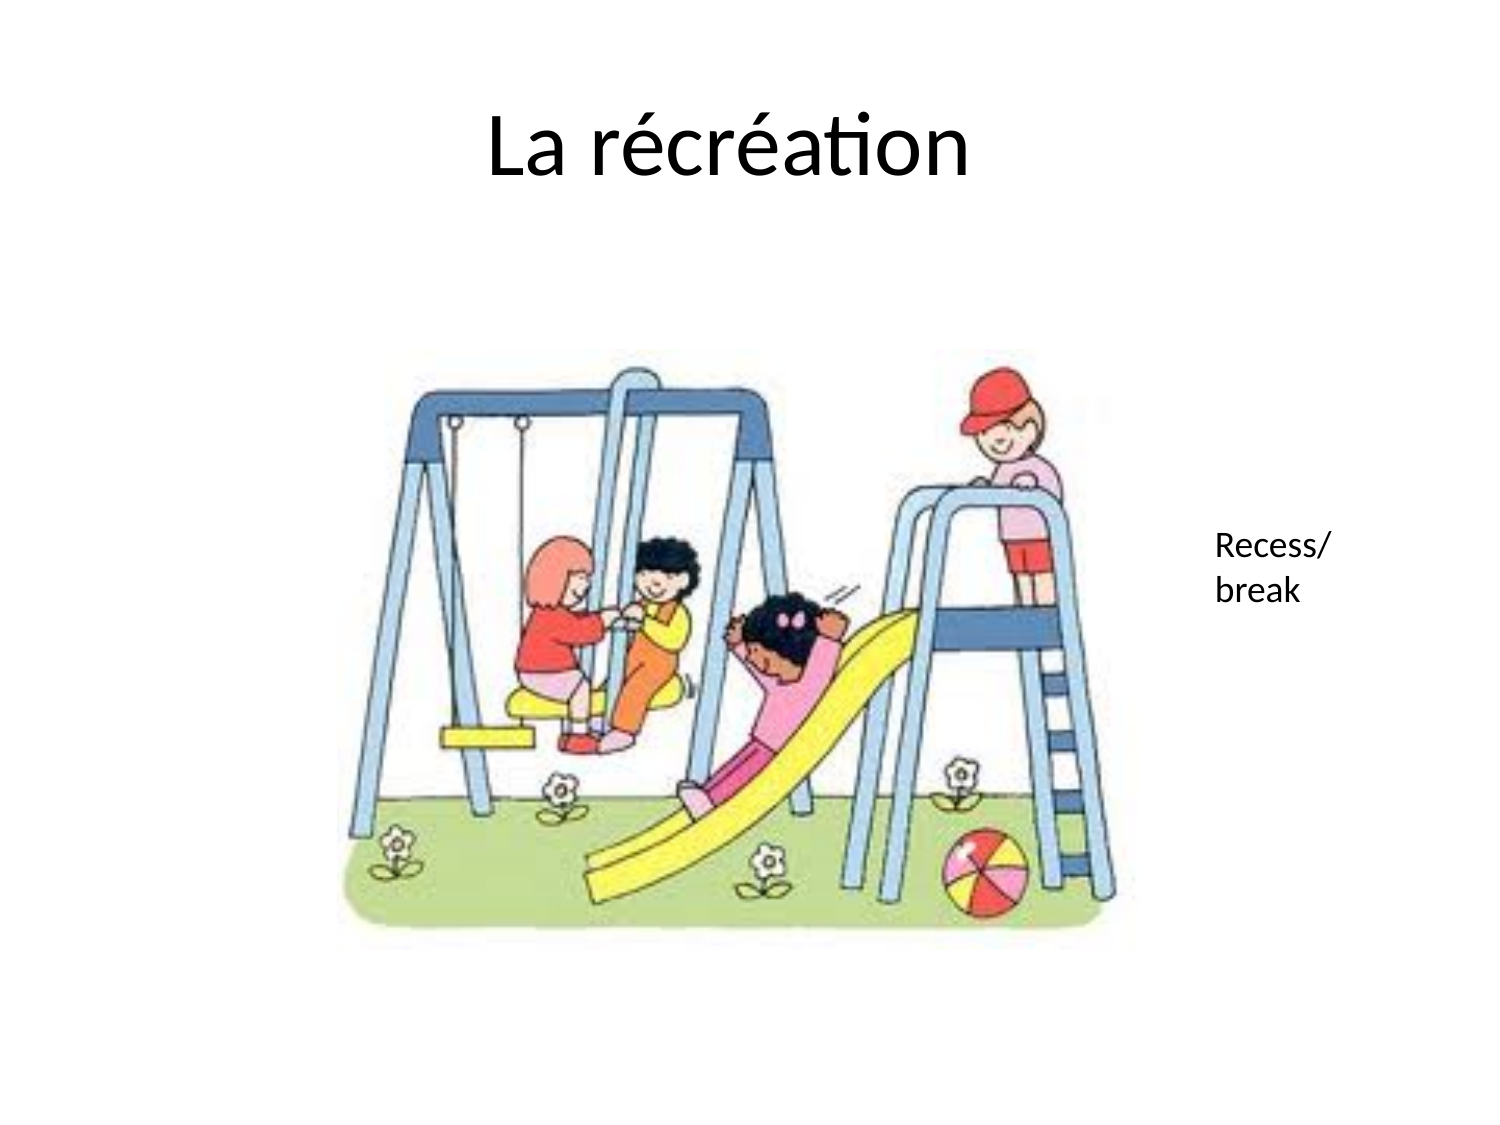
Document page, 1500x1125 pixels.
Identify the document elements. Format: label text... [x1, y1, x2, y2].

picture [337, 349, 1158, 951]
text_box Recess/ break [1199, 512, 1363, 618]
title La récréation [75, 45, 1425, 233]
